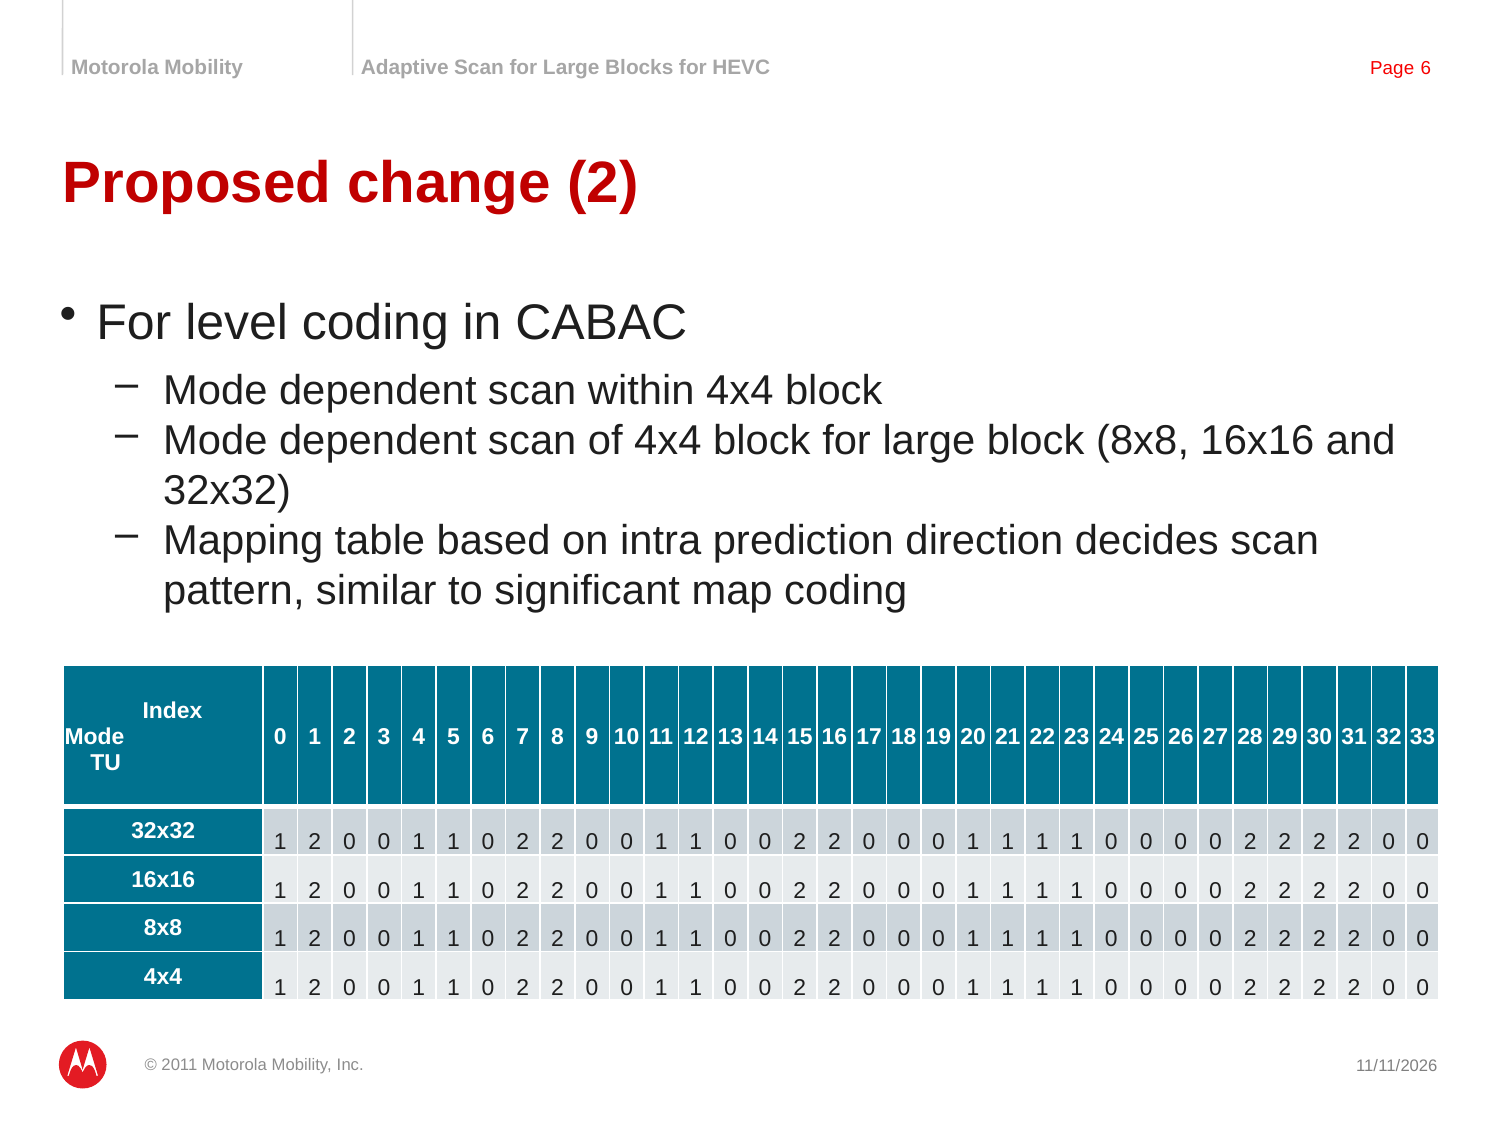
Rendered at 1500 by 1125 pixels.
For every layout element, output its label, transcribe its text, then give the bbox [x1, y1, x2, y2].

table_cell 0 [1199, 856, 1232, 902]
table_cell 1 [264, 952, 297, 999]
table_cell 0 [1095, 904, 1128, 951]
table_header 17 [853, 666, 886, 804]
table_cell 2 [541, 856, 574, 902]
table_cell 2 [1234, 952, 1267, 999]
table_cell 0 [333, 809, 366, 854]
table_cell 0 [1199, 809, 1232, 854]
table_cell 1 [402, 856, 435, 902]
table_cell 1 [957, 809, 990, 854]
table_cell 2 [783, 856, 816, 902]
footer © 2011 Motorola Mobility, Inc. [129, 1041, 605, 1086]
table_cell 0 [714, 856, 747, 902]
table_header 2 [333, 666, 366, 804]
table_cell 0 [714, 809, 747, 854]
table_cell 1 [1026, 952, 1059, 999]
table_cell 0 [922, 809, 955, 854]
table_cell 0 [853, 952, 886, 999]
table_cell 0 [853, 809, 886, 854]
table_header 4 [402, 666, 435, 804]
table_cell 32x32 [64, 809, 262, 854]
table_header 3 [368, 666, 401, 804]
table_cell 0 [1407, 952, 1438, 999]
table_cell 0 [368, 809, 401, 854]
table_cell 0 [714, 952, 747, 999]
table_cell 2 [818, 809, 851, 854]
table_cell 1 [1060, 952, 1093, 999]
table_cell 1 [402, 904, 435, 951]
table_cell 2 [541, 904, 574, 951]
table_cell 2 [1234, 856, 1267, 902]
table_cell 1 [437, 952, 470, 999]
table_cell 0 [887, 856, 920, 902]
table_cell 0 [576, 904, 609, 951]
table_cell 2 [1338, 856, 1371, 902]
table_cell 2 [1338, 904, 1371, 951]
table_cell 1 [1026, 856, 1059, 902]
table_cell 2 [1234, 904, 1267, 951]
table_cell 0 [887, 952, 920, 999]
table_header 12 [679, 666, 712, 804]
table_header 28 [1234, 666, 1267, 804]
table_cell 1 [1060, 904, 1093, 951]
table_header 5 [437, 666, 470, 804]
table_cell 0 [472, 809, 505, 854]
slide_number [1347, 1043, 1447, 1087]
table_cell 2 [506, 904, 539, 951]
title Proposed change (2) [62, 78, 1439, 215]
table_header 32 [1372, 666, 1405, 804]
table_cell 1 [1060, 856, 1093, 902]
table_cell 2 [298, 856, 331, 902]
table_cell 2 [783, 904, 816, 951]
table_cell 0 [472, 856, 505, 902]
table_cell 0 [1130, 856, 1163, 902]
table_cell 0 [1372, 809, 1405, 854]
table_cell 0 [1095, 952, 1128, 999]
table_cell 1 [402, 809, 435, 854]
table_header 20 [957, 666, 990, 804]
table_header 15 [783, 666, 816, 804]
table_cell 2 [1338, 809, 1371, 854]
table_header 18 [887, 666, 920, 804]
table_cell 0 [333, 952, 366, 999]
table_cell 0 [1095, 856, 1128, 902]
table_cell 1 [679, 904, 712, 951]
table_header 25 [1130, 666, 1163, 804]
table_cell 0 [1164, 952, 1197, 999]
table_cell 1 [679, 952, 712, 999]
table_cell 0 [610, 904, 643, 951]
table_cell 0 [368, 856, 401, 902]
table_cell 16x16 [64, 856, 262, 902]
table_header 26 [1164, 666, 1197, 804]
table_cell 0 [610, 809, 643, 854]
table_cell 2 [506, 809, 539, 854]
table_cell 0 [922, 856, 955, 902]
table_cell 0 [1407, 904, 1438, 951]
table_cell 1 [1026, 904, 1059, 951]
table_cell 1 [645, 904, 678, 951]
table_cell 1 [437, 856, 470, 902]
table_header 22 [1026, 666, 1059, 804]
list For level coding in CABAC Mode dependent scan within 4x4 block Mode dependent scan of 4x4 block for large block (8x8, 16x16 and 32x32) Mapping table based on intra prediction direction decides scan pattern, similar to significant map coding [59, 289, 1436, 936]
table_cell 1 [1026, 809, 1059, 854]
table_cell 0 [472, 952, 505, 999]
table_header 27 [1199, 666, 1232, 804]
table_cell 1 [991, 856, 1024, 902]
table_cell 0 [1164, 809, 1197, 854]
table_header 16 [818, 666, 851, 804]
table_cell 0 [1130, 904, 1163, 951]
table_cell 1 [679, 809, 712, 854]
table_cell 2 [1338, 952, 1371, 999]
table_cell 4x4 [64, 952, 262, 999]
table_header 24 [1095, 666, 1128, 804]
table_cell 2 [541, 809, 574, 854]
table_cell 1 [437, 904, 470, 951]
table_cell 2 [298, 809, 331, 854]
table_cell 0 [1199, 952, 1232, 999]
table_cell 0 [749, 809, 782, 854]
table_cell 0 [1372, 952, 1405, 999]
table_cell 1 [957, 856, 990, 902]
table_cell 2 [1234, 809, 1267, 854]
table_cell 0 [749, 856, 782, 902]
table_cell 1 [1060, 809, 1093, 854]
table_header 21 [991, 666, 1024, 804]
table_header 9 [576, 666, 609, 804]
table_header 23 [1060, 666, 1093, 804]
table_cell 0 [749, 904, 782, 951]
table_cell 0 [749, 952, 782, 999]
table_cell 0 [368, 904, 401, 951]
table_cell 1 [991, 904, 1024, 951]
table_cell 0 [610, 952, 643, 999]
table_cell 2 [1268, 856, 1301, 902]
table_cell 1 [645, 856, 678, 902]
table_cell 2 [1268, 904, 1301, 951]
table_header 14 [749, 666, 782, 804]
table_cell 0 [1407, 856, 1438, 902]
table_cell 0 [576, 952, 609, 999]
table_cell 1 [264, 904, 297, 951]
table_cell 0 [853, 904, 886, 951]
table_cell 1 [957, 904, 990, 951]
table_header 13 [714, 666, 747, 804]
table_cell 2 [506, 952, 539, 999]
table_cell 2 [783, 809, 816, 854]
table_cell 0 [610, 856, 643, 902]
table_cell 1 [957, 952, 990, 999]
table_cell 2 [541, 952, 574, 999]
table_cell 0 [333, 856, 366, 902]
table_header 19 [922, 666, 955, 804]
table_cell 0 [1199, 904, 1232, 951]
table_cell 2 [818, 856, 851, 902]
table_cell 0 [1372, 856, 1405, 902]
table_cell 2 [783, 952, 816, 999]
table_cell 0 [922, 904, 955, 951]
table_cell 0 [887, 809, 920, 854]
table_cell 0 [1130, 952, 1163, 999]
table_header 10 [610, 666, 643, 804]
table_header 30 [1303, 666, 1336, 804]
table_cell 0 [576, 809, 609, 854]
table_header 31 [1338, 666, 1371, 804]
table_cell 0 [576, 856, 609, 902]
table_header 11 [645, 666, 678, 804]
table_header 1 [298, 666, 331, 804]
table_cell 0 [1372, 904, 1405, 951]
table_cell 1 [402, 952, 435, 999]
table_cell 0 [922, 952, 955, 999]
table_header 0 [264, 666, 297, 804]
table_cell 2 [506, 856, 539, 902]
table_cell 1 [437, 809, 470, 854]
table_header 6 [472, 666, 505, 804]
table_cell 2 [1303, 809, 1336, 854]
table_cell 2 [1303, 904, 1336, 951]
table_cell 0 [714, 904, 747, 951]
table_cell 2 [1268, 809, 1301, 854]
table_cell 1 [645, 809, 678, 854]
table_cell 0 [1095, 809, 1128, 854]
table_cell 1 [264, 856, 297, 902]
table_cell 1 [991, 952, 1024, 999]
table_cell 0 [1164, 904, 1197, 951]
table_cell 0 [472, 904, 505, 951]
table_cell 2 [1303, 952, 1336, 999]
table_header 7 [506, 666, 539, 804]
table_cell 1 [645, 952, 678, 999]
table_header Index Mode TU [64, 666, 262, 804]
table_cell 2 [1303, 856, 1336, 902]
table_header 8 [541, 666, 574, 804]
table_cell 0 [333, 904, 366, 951]
table_cell 1 [679, 856, 712, 902]
table_cell 0 [368, 952, 401, 999]
table_cell 2 [818, 952, 851, 999]
table_cell 0 [887, 904, 920, 951]
table_cell 0 [1164, 856, 1197, 902]
table_cell 0 [1407, 809, 1438, 854]
table_cell 2 [298, 904, 331, 951]
table_cell 2 [1268, 952, 1301, 999]
table_header 33 [1407, 666, 1438, 804]
table_cell 2 [818, 904, 851, 951]
table_header 29 [1268, 666, 1301, 804]
table_cell 2 [298, 952, 331, 999]
table_cell 0 [853, 856, 886, 902]
table_cell 0 [1130, 809, 1163, 854]
table_cell 1 [264, 809, 297, 854]
table_cell 8x8 [64, 904, 262, 951]
table_cell 1 [991, 809, 1024, 854]
